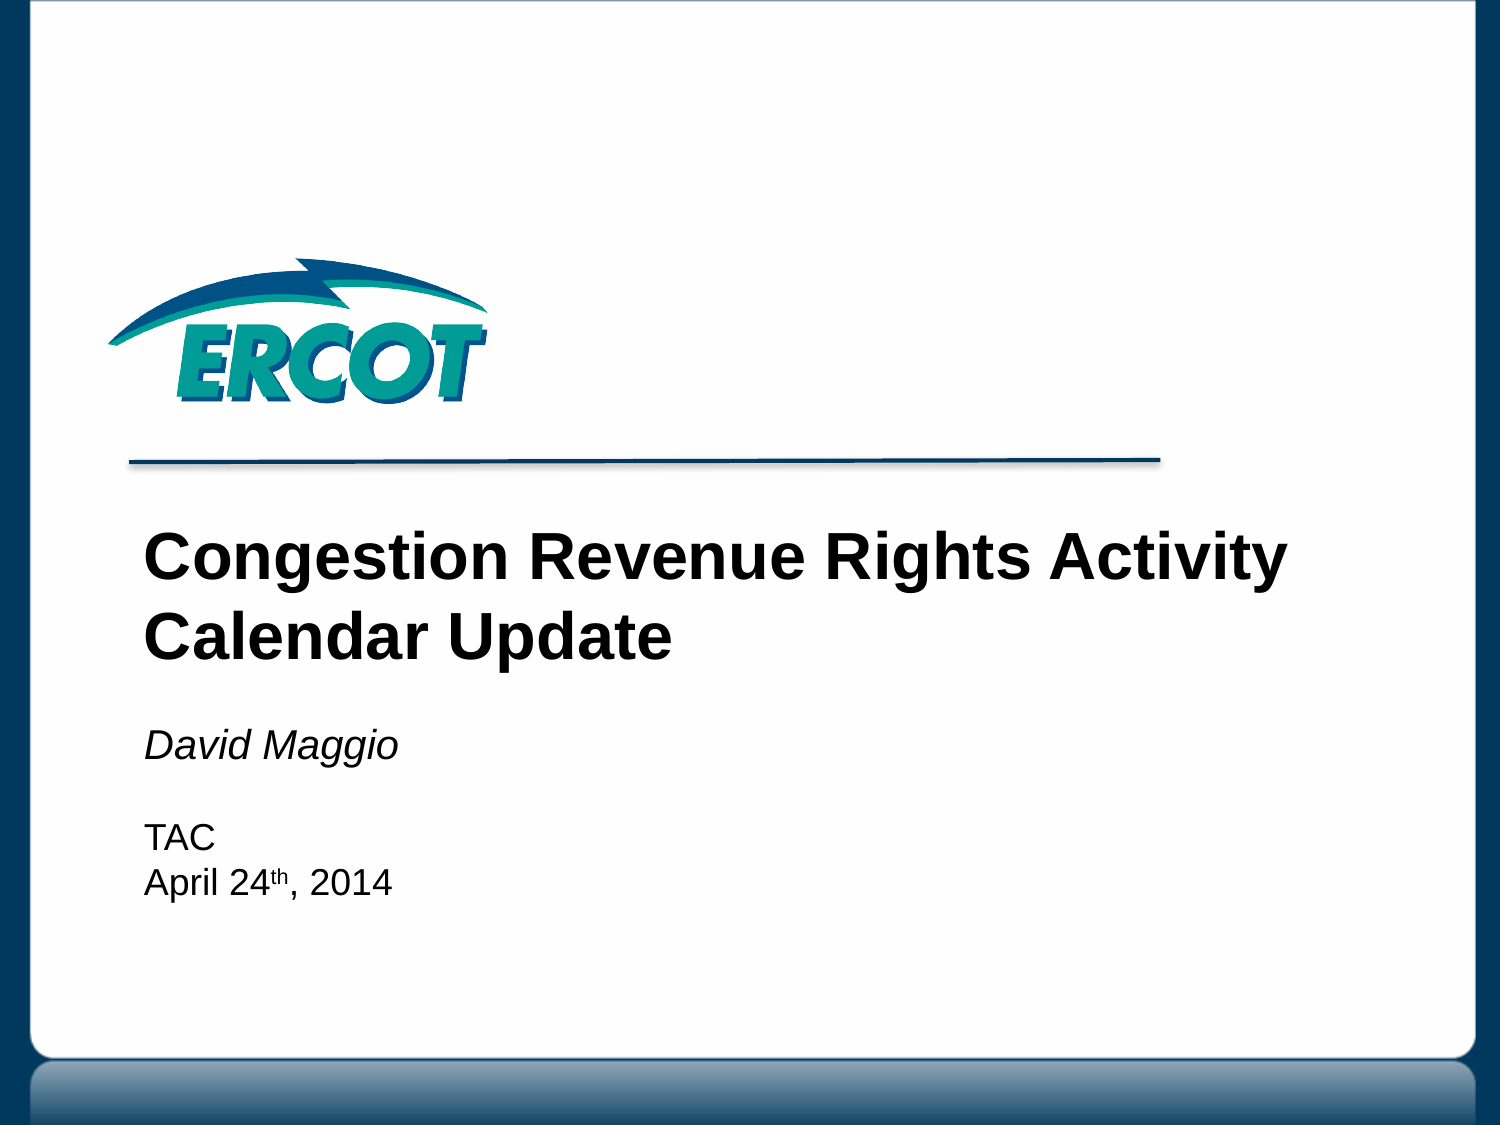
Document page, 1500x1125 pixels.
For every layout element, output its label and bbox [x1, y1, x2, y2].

picture [0, 0, 1500, 1125]
text_box [98, 245, 1367, 915]
